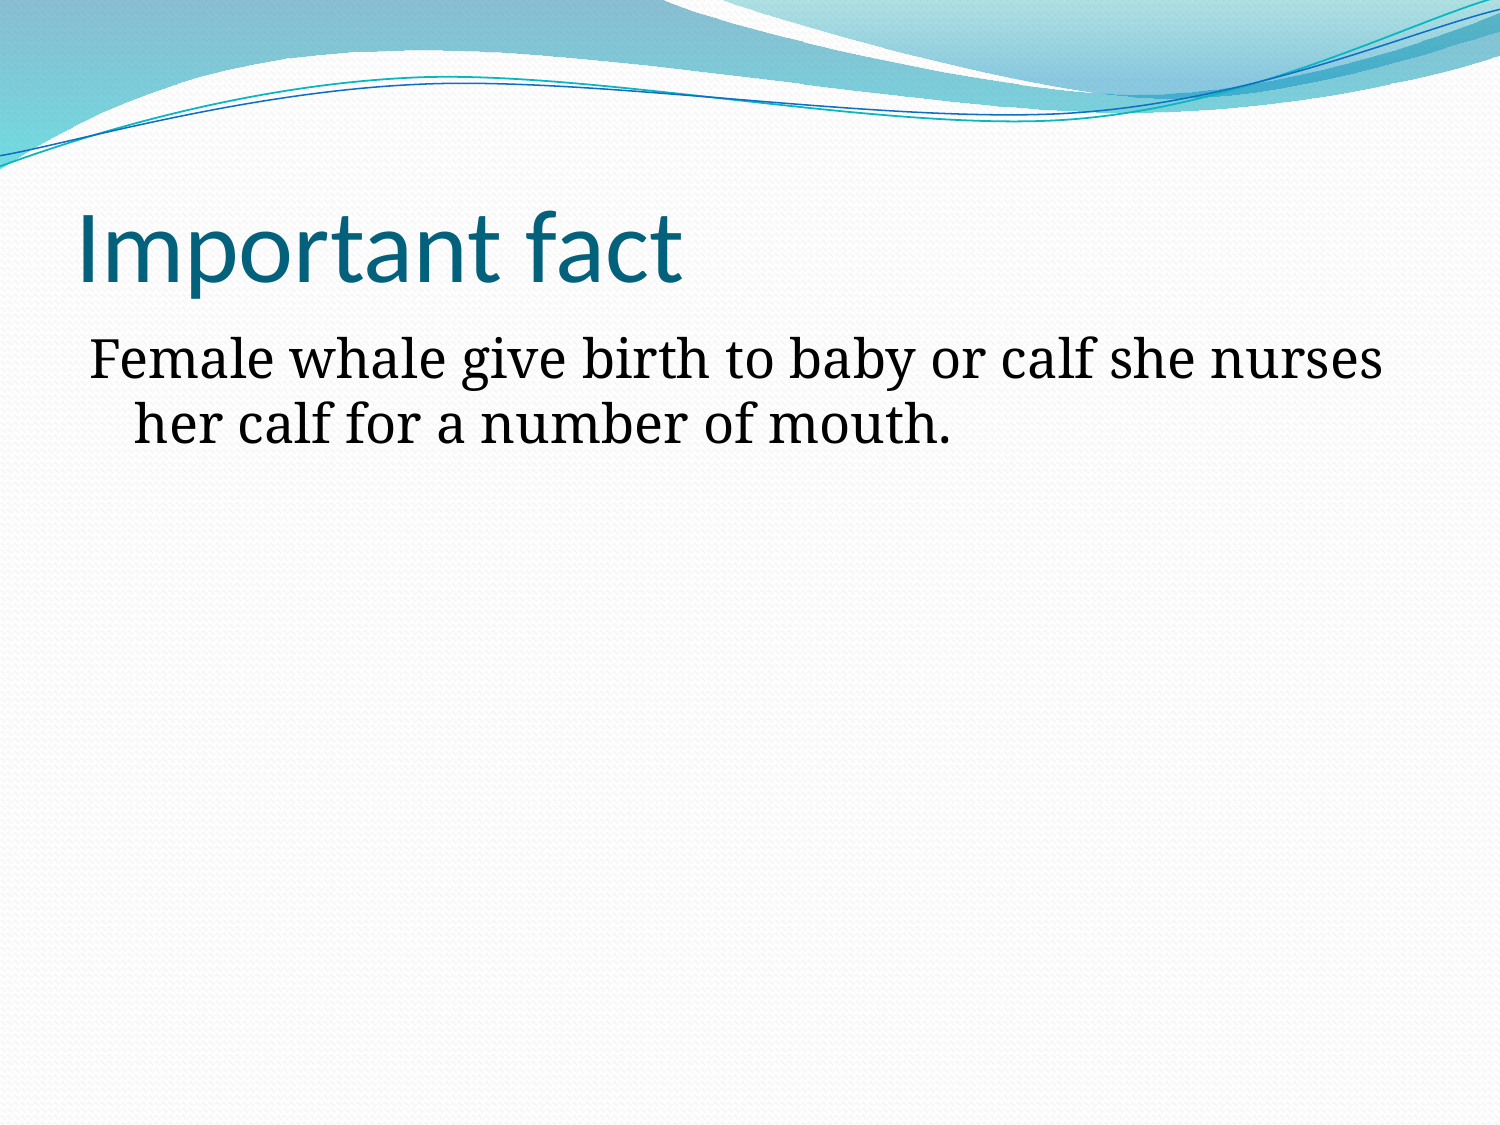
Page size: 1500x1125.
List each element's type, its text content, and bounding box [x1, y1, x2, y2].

list Female whale give birth to baby or calf she nurses her calf for a number of mouth. [75, 317, 1425, 1038]
title Important fact [75, 115, 1425, 303]
